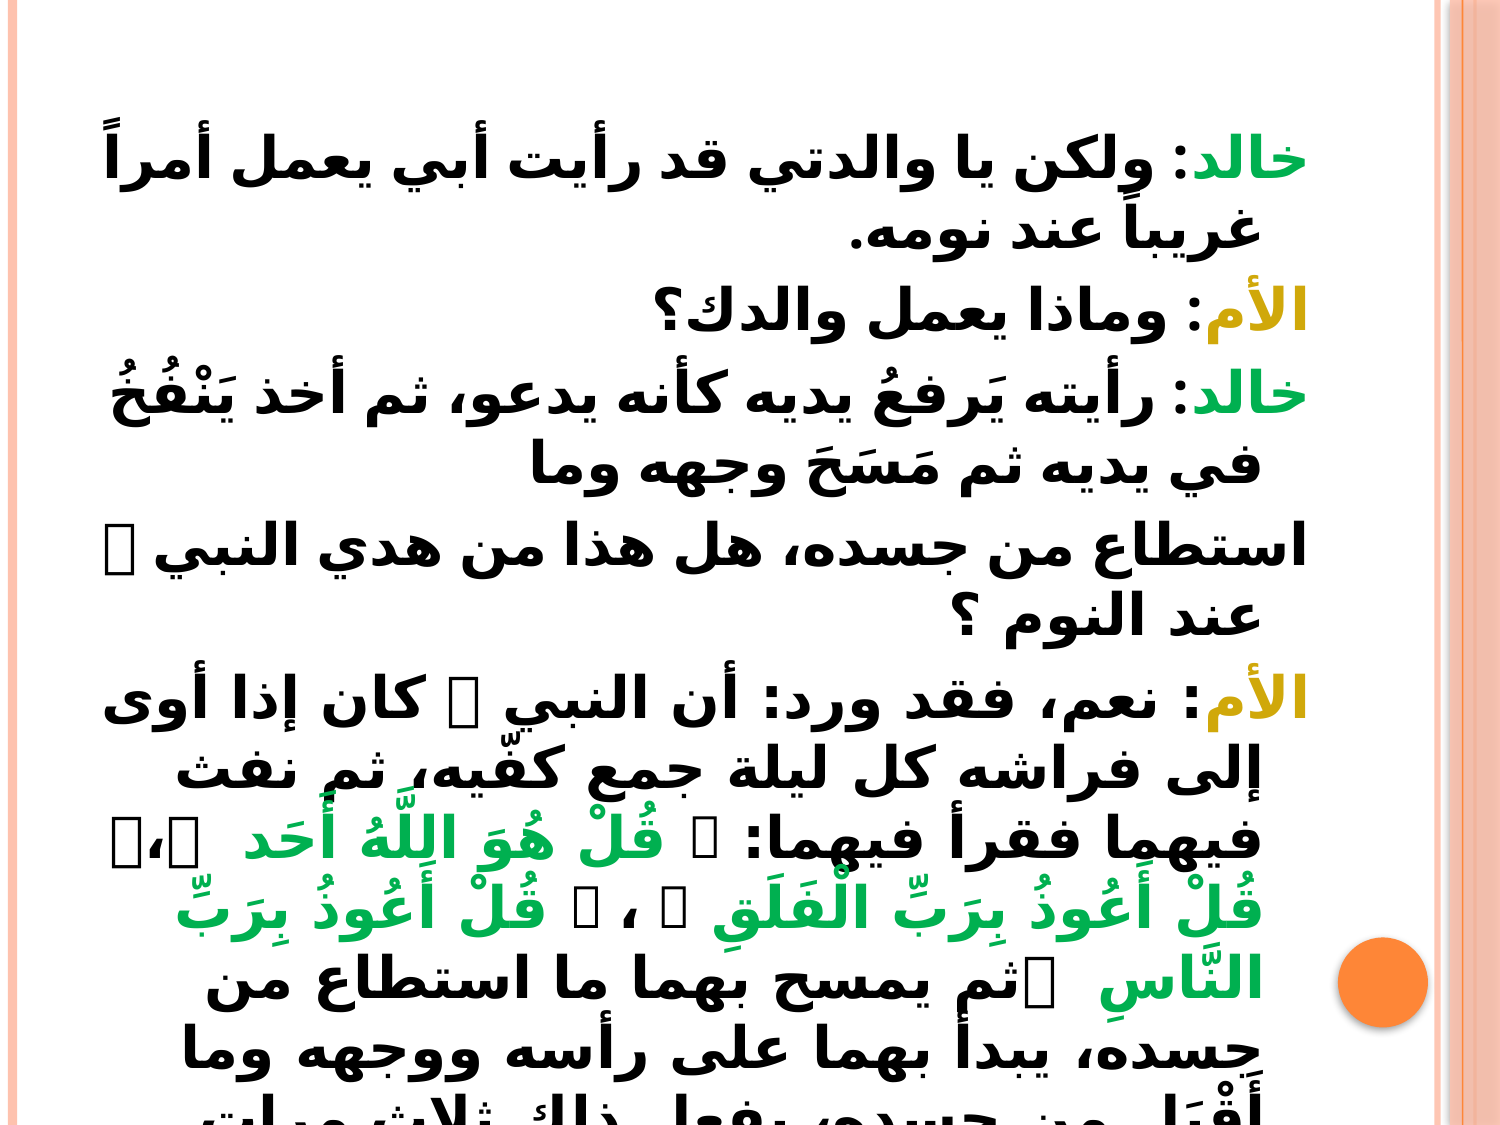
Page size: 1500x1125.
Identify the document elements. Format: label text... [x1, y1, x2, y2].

list خالد: ولكن يا والدتي قد رأيت أبي يعمل أمراً غريباً عند نومه. الأم: وماذا يعمل والدك؟ خالد: رأيته يَرفعُ يديه كأنه يدعو، ثم أخذ يَنْفُخُ في يديه ثم مَسَحَ وجهه وما استطاع من جسده، هل هذا من هدي النبي  عند النوم ؟ الأم: نعم، فقد ورد: أن النبي  كان إذا أوى إلى فراشه كل ليلة جمع كفّيه، ثم نفث فيهما فقرأ فيهما:  قُلْ هُوَ اللَّهُ أَحَد ، قُلْ أَعُوذُ بِرَبِّ الْفَلَقِ  ،  قُلْ أَعُوذُ بِرَبِّ النَّاسِ ثم يمسح بهما ما استطاع من جسده، يبدأ بهما على رأسه ووجهه وما أَقْبَل من جسده، يفعل ذلك ثلاث مرات. خالد: وأنا يا والدتي سأفعل ذلك كل ليلة إن شاء الله. الأم: بارك الله فيك يا خالد. [75, 112, 1325, 1062]
